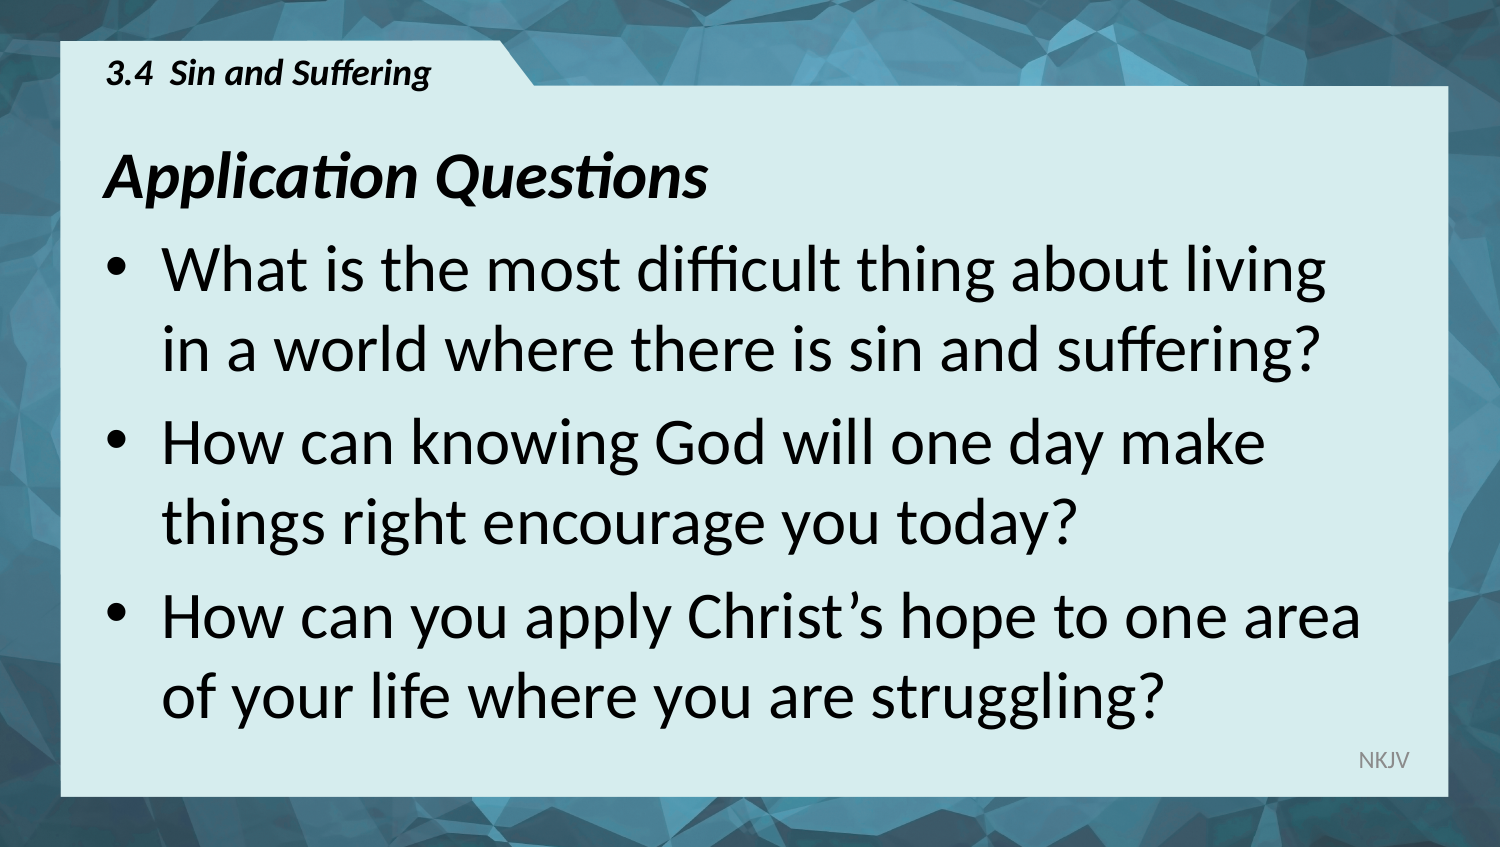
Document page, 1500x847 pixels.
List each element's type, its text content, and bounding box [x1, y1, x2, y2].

picture [0, 0, 1500, 847]
list Application Questions What is the most difficult thing about living in a world where there is sin and suffering? How can knowing God will one day make things right encourage you today? How can you apply Christ’s hope to one area of your life where you are struggling? [89, 141, 1403, 722]
title 3.4 Sin and Suffering [89, 33, 1420, 108]
footer NKJV [950, 736, 1425, 782]
